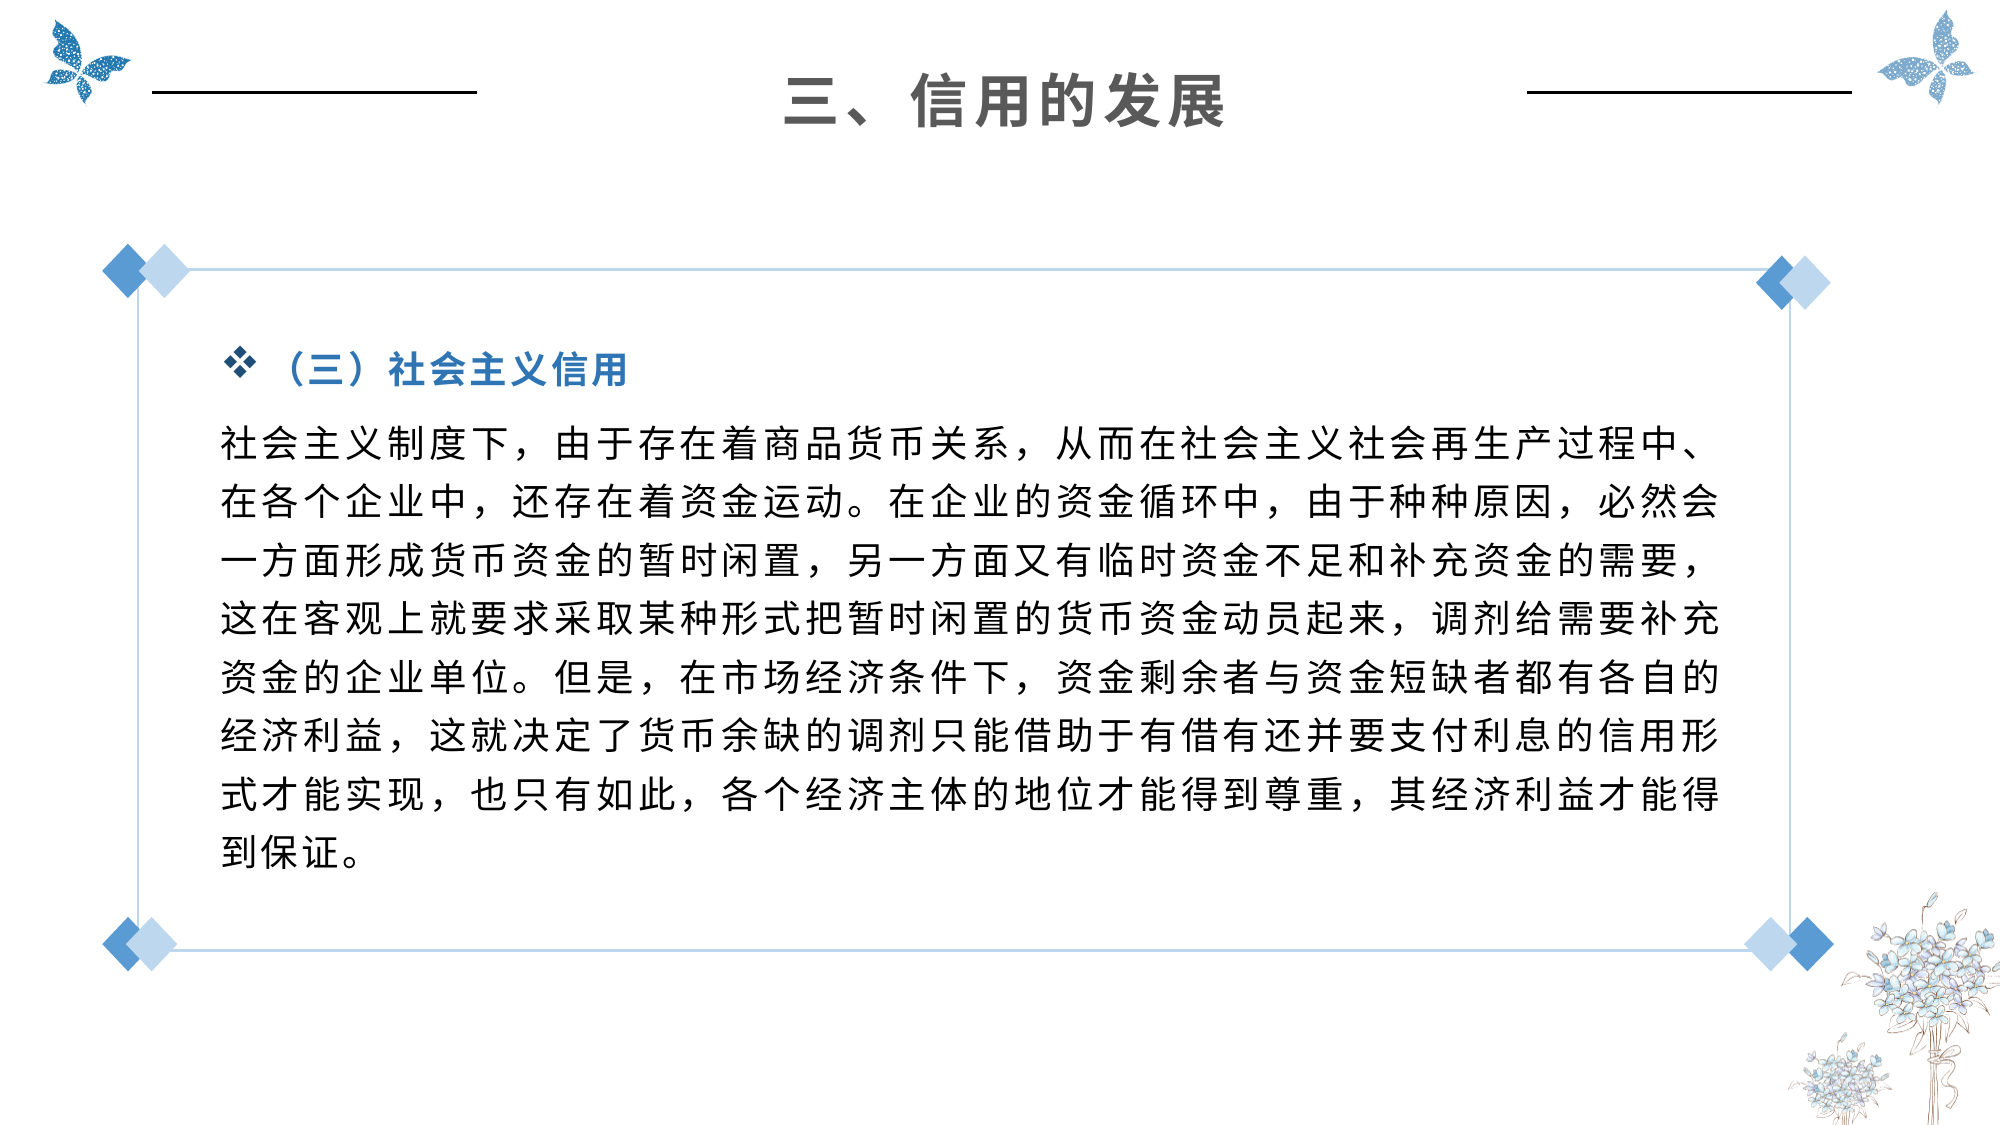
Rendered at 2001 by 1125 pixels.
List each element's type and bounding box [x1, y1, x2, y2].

picture [1788, 892, 2000, 1125]
text_box [151, 55, 1852, 142]
text_box [102, 243, 1834, 972]
